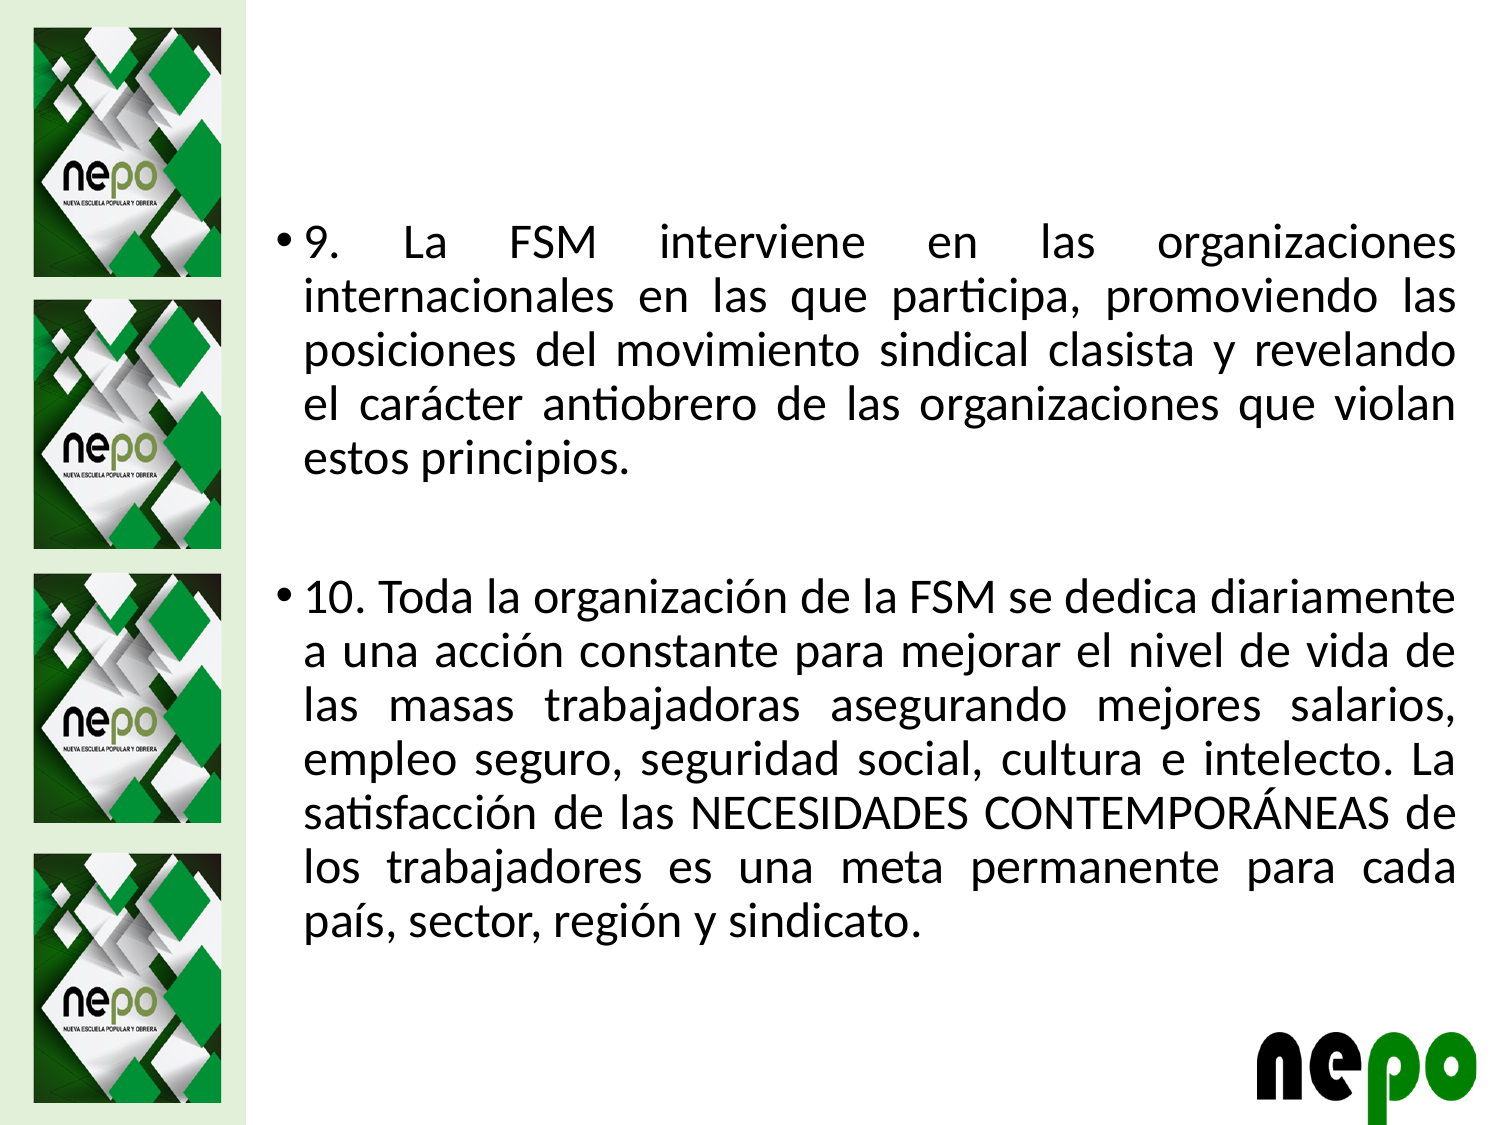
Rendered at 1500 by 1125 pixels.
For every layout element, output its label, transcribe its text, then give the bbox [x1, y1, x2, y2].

picture [1257, 1032, 1477, 1125]
list 9. La FSM interviene en las organizaciones internacionales en las que participa, promoviendo las posiciones del movimiento sindical clasista y revelando el carácter antiobrero de las organizaciones que violan estos principios. 10. Toda la organización de la FSM se dedica diariamente a una acción constante para mejorar el nivel de vida de las masas trabajadoras asegurando mejores salarios, empleo seguro, seguridad social, cultura e intelecto. La satisfacción de las NECESIDADES CONTEMPORÁNEAS de los trabajadores es una meta permanente para cada país, sector, región y sindicato. [260, 208, 1473, 1014]
picture [0, 0, 246, 1125]
